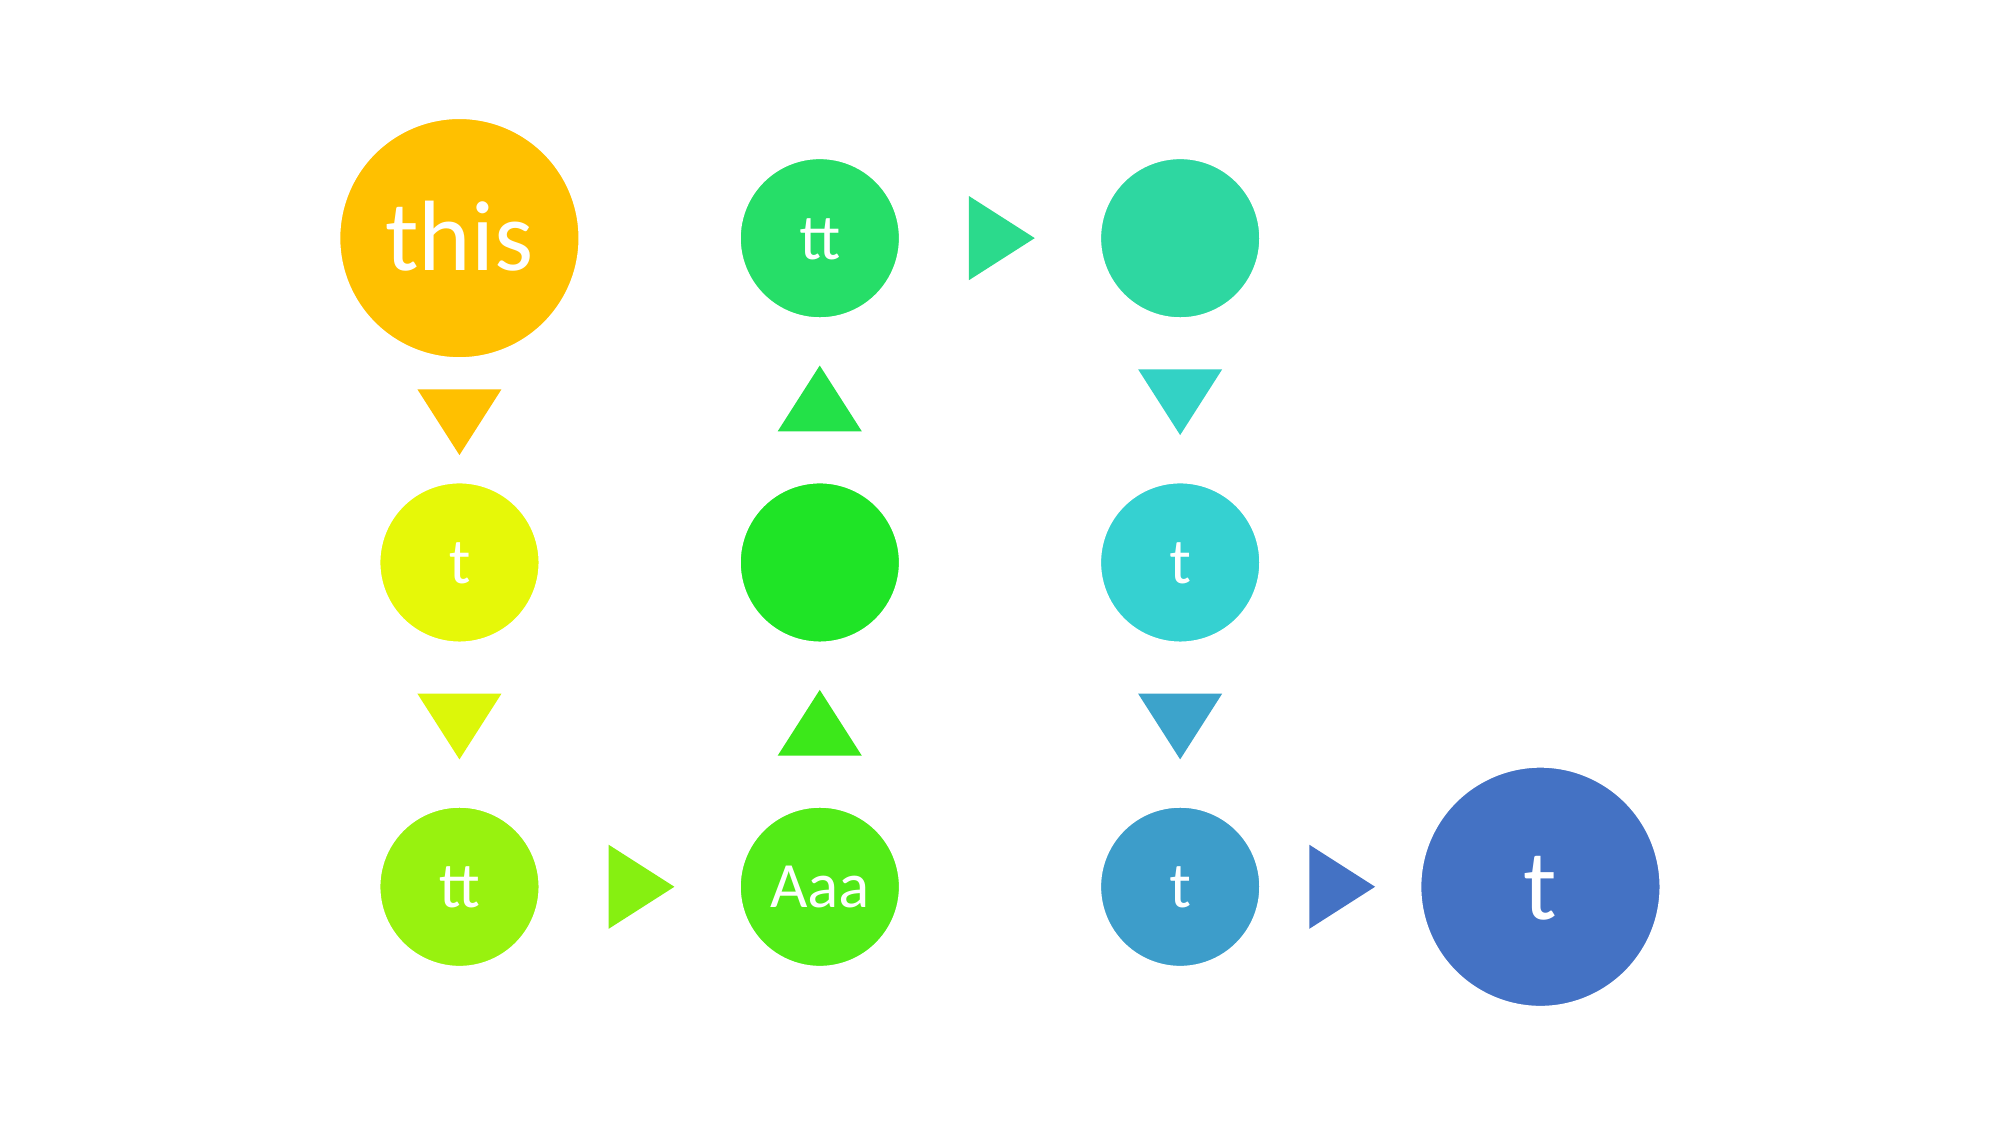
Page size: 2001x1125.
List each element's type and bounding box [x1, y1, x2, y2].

text_box [333, 117, 1667, 1007]
